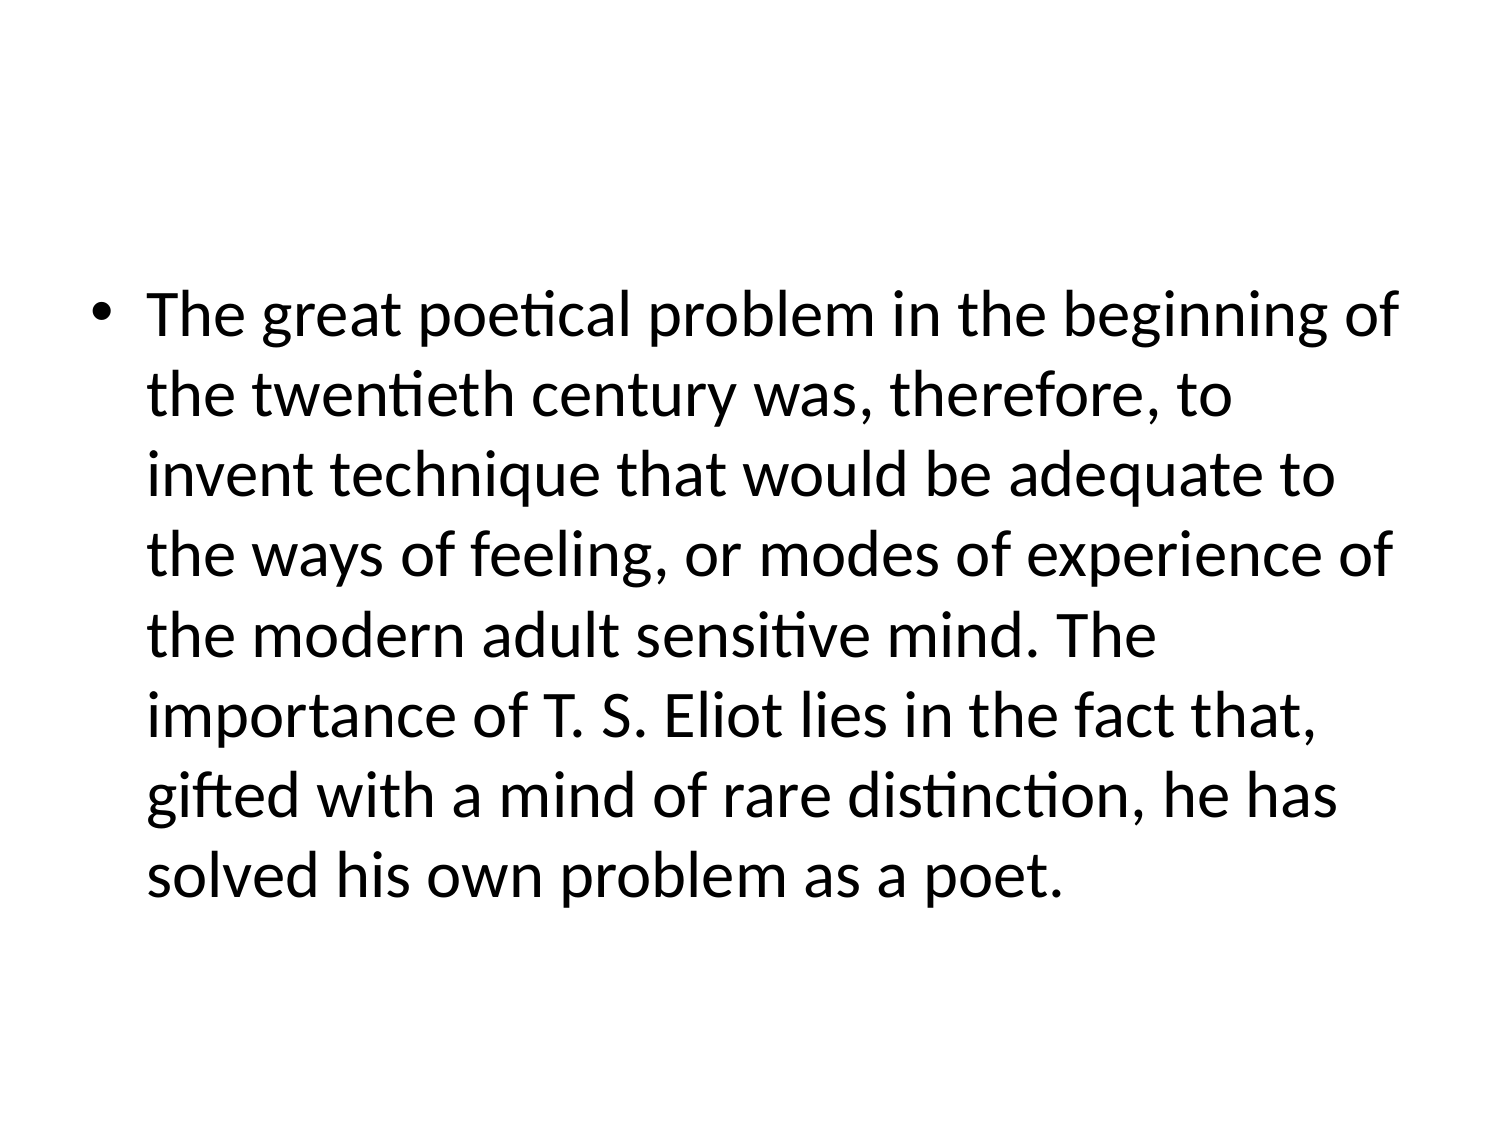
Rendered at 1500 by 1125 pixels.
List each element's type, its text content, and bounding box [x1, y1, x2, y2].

list The great poetical problem in the beginning of the twentieth century was, therefore, to invent technique that would be adequate to the ways of feeling, or modes of experience of the modern adult sensitive mind. The importance of T. S. Eliot lies in the fact that, gifted with a mind of rare distinction, he has solved his own problem as a poet. [75, 262, 1425, 1005]
